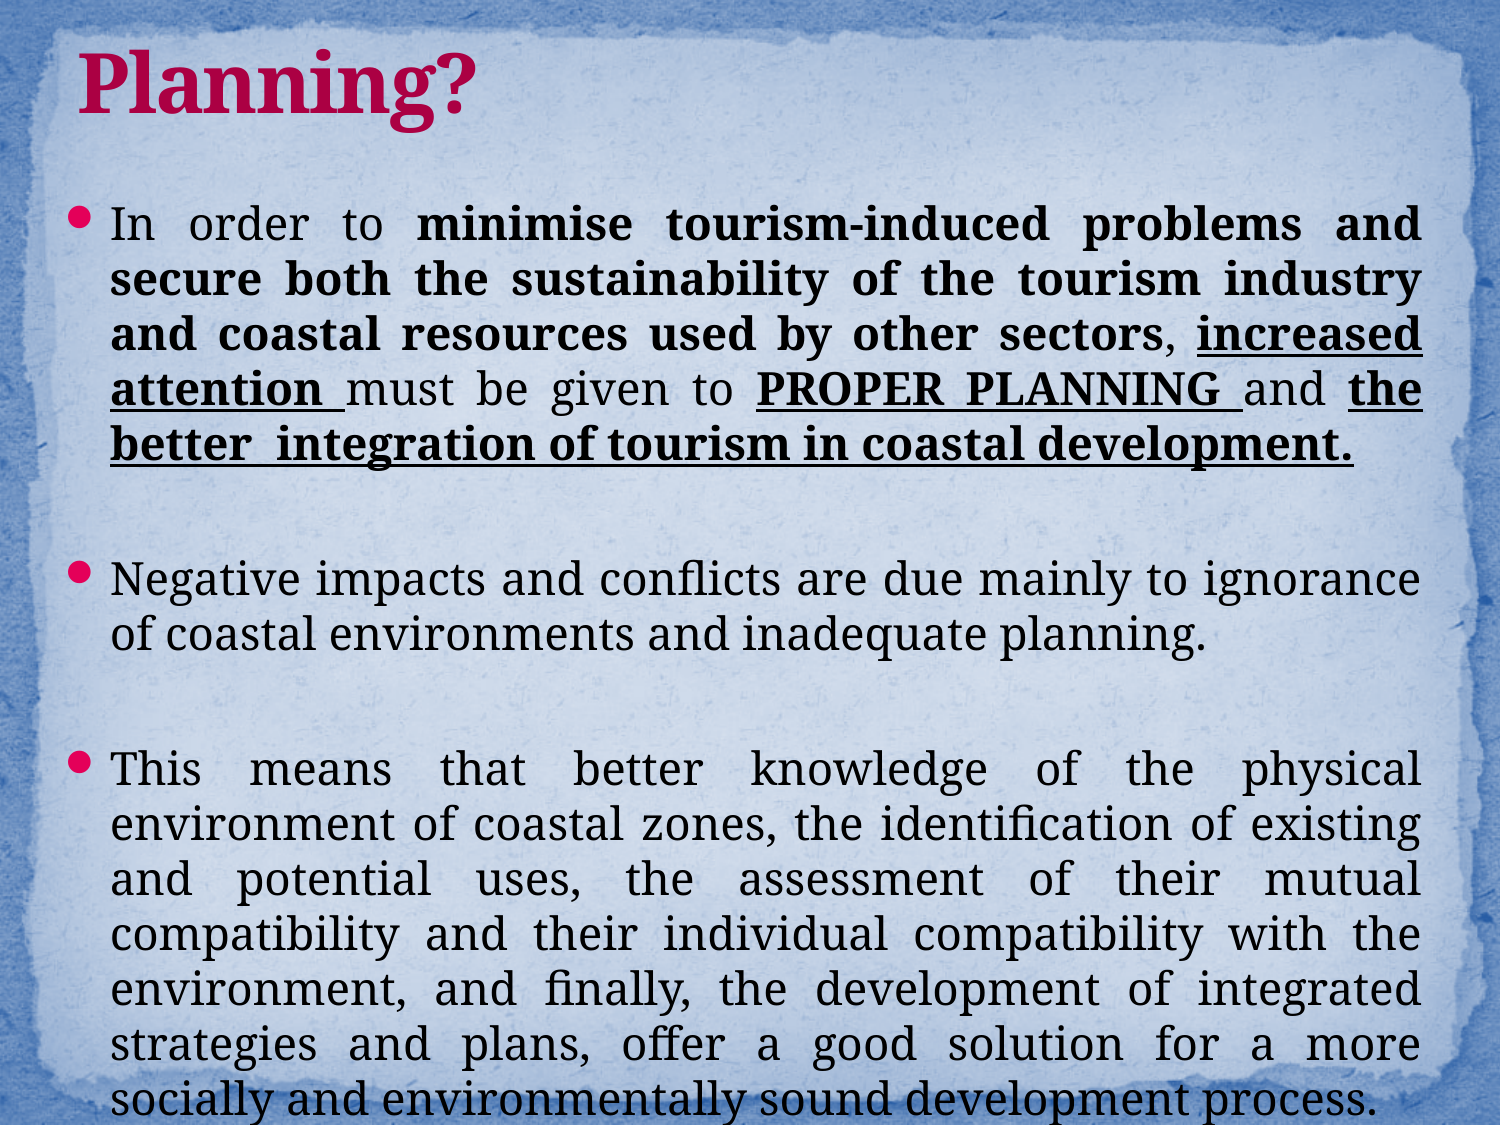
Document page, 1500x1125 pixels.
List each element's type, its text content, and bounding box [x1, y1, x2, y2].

list In order to minimise tourism-induced problems and secure both the sustainability of the tourism industry and coastal resources used by other sectors, increased attention must be given to PROPER PLANNING and the better integration of tourism in coastal development. Negative impacts and conflicts are due mainly to ignorance of coastal environments and inadequate planning. This means that better knowledge of the physical environment of coastal zones, the identification of existing and potential uses, the assessment of their mutual compatibility and their individual compatibility with the environment, and finally, the development of integrated strategies and plans, offer a good solution for a more socially and environmentally sound development process. [50, 187, 1438, 938]
title Planning? [62, 0, 1500, 138]
